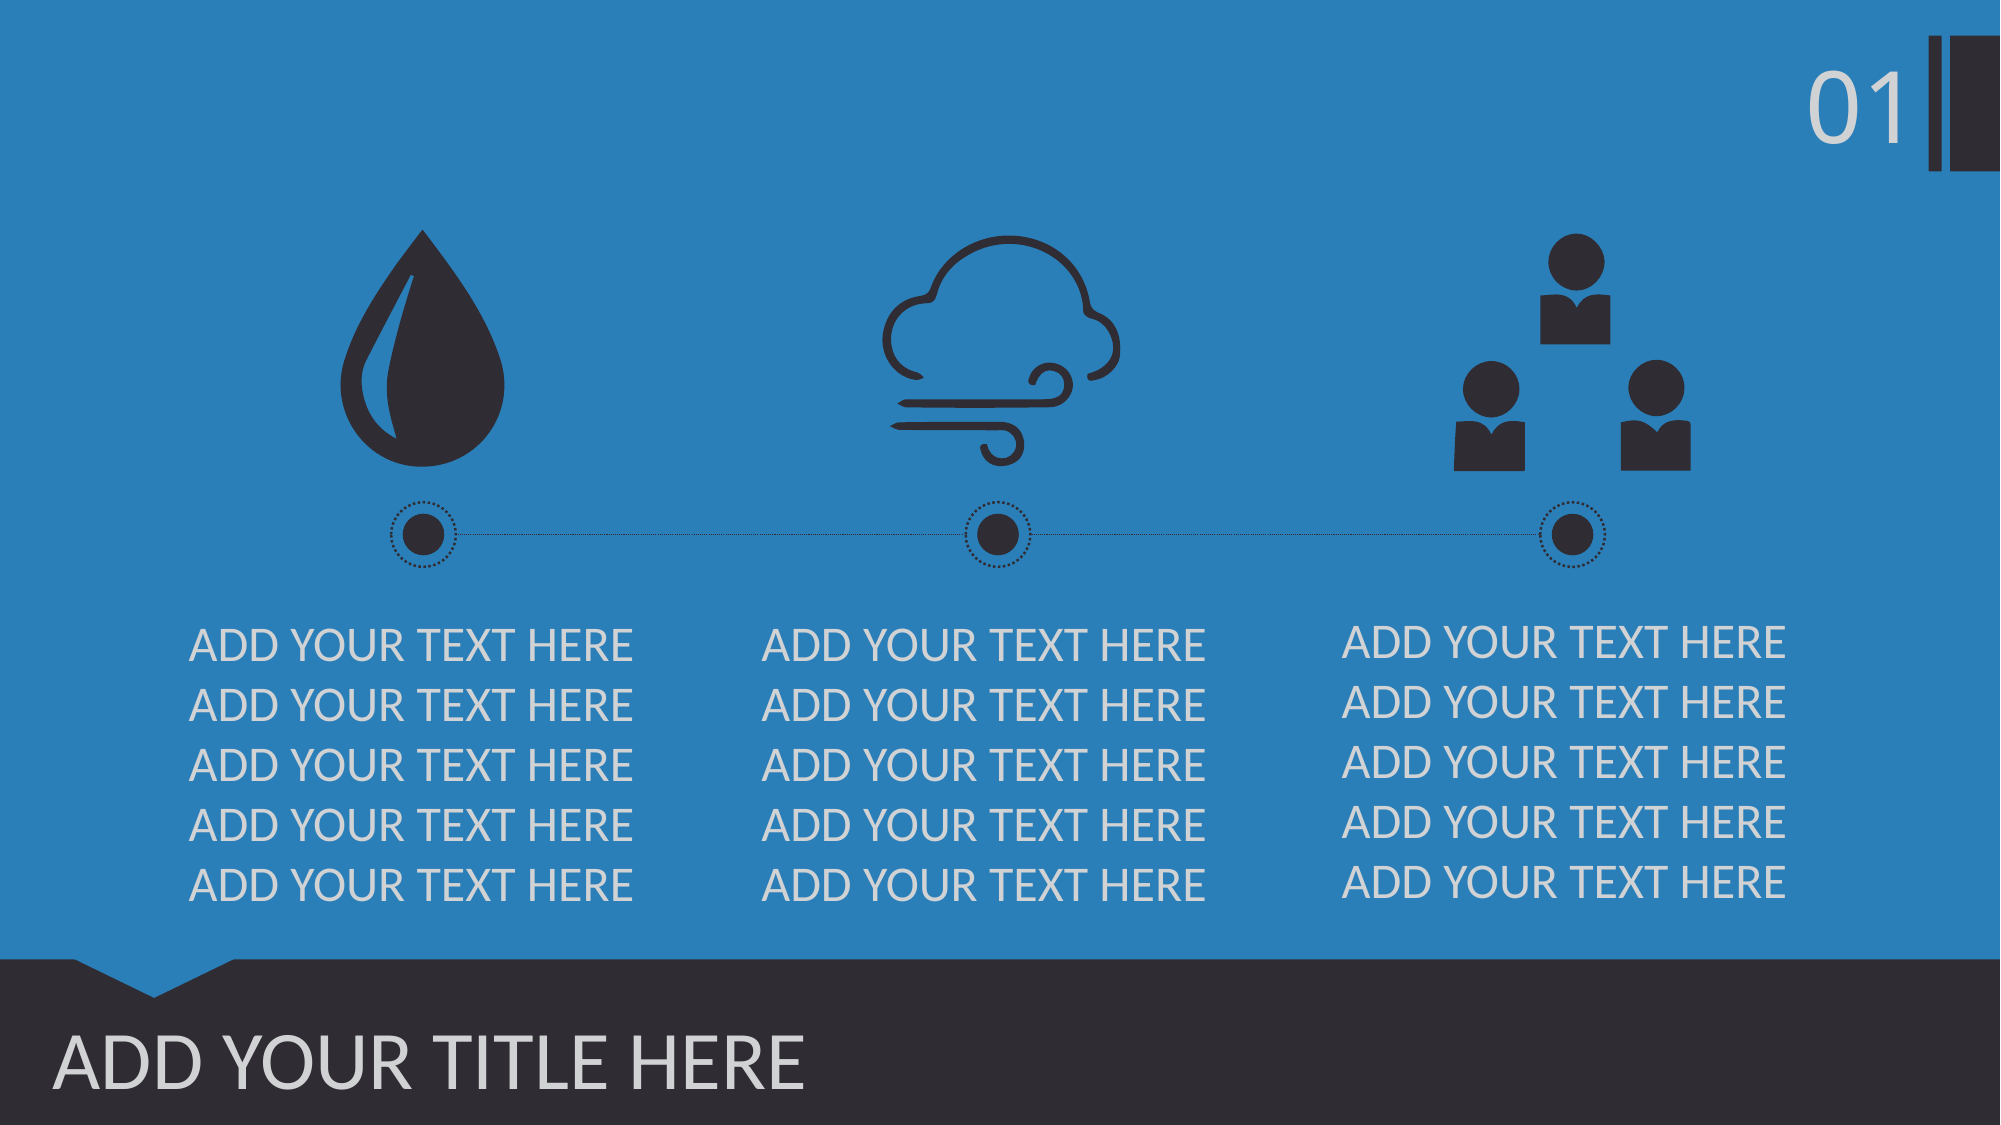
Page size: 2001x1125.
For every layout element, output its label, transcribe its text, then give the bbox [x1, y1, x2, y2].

picture [964, 500, 1032, 568]
text_box [340, 229, 505, 467]
text_box ADD YOUR TEXT HERE ADD YOUR TEXT HERE ADD YOUR TEXT HERE ADD YOUR TEXT HERE ADD YOUR TEXT HERE [173, 603, 674, 925]
text_box [1949, 35, 2000, 172]
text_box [0, 925, 2000, 1125]
text_box ADD YOUR TEXT HERE ADD YOUR TEXT HERE ADD YOUR TEXT HERE ADD YOUR TEXT HERE ADD YOUR TEXT HERE [746, 603, 1246, 925]
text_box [1453, 232, 1692, 472]
picture [1538, 500, 1607, 569]
text_box 01 [1790, 36, 1946, 172]
text_box ADD YOUR TEXT HERE ADD YOUR TEXT HERE ADD YOUR TEXT HERE ADD YOUR TEXT HERE ADD YOUR TEXT HERE [1326, 601, 1827, 925]
picture [389, 500, 457, 568]
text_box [878, 223, 1123, 470]
